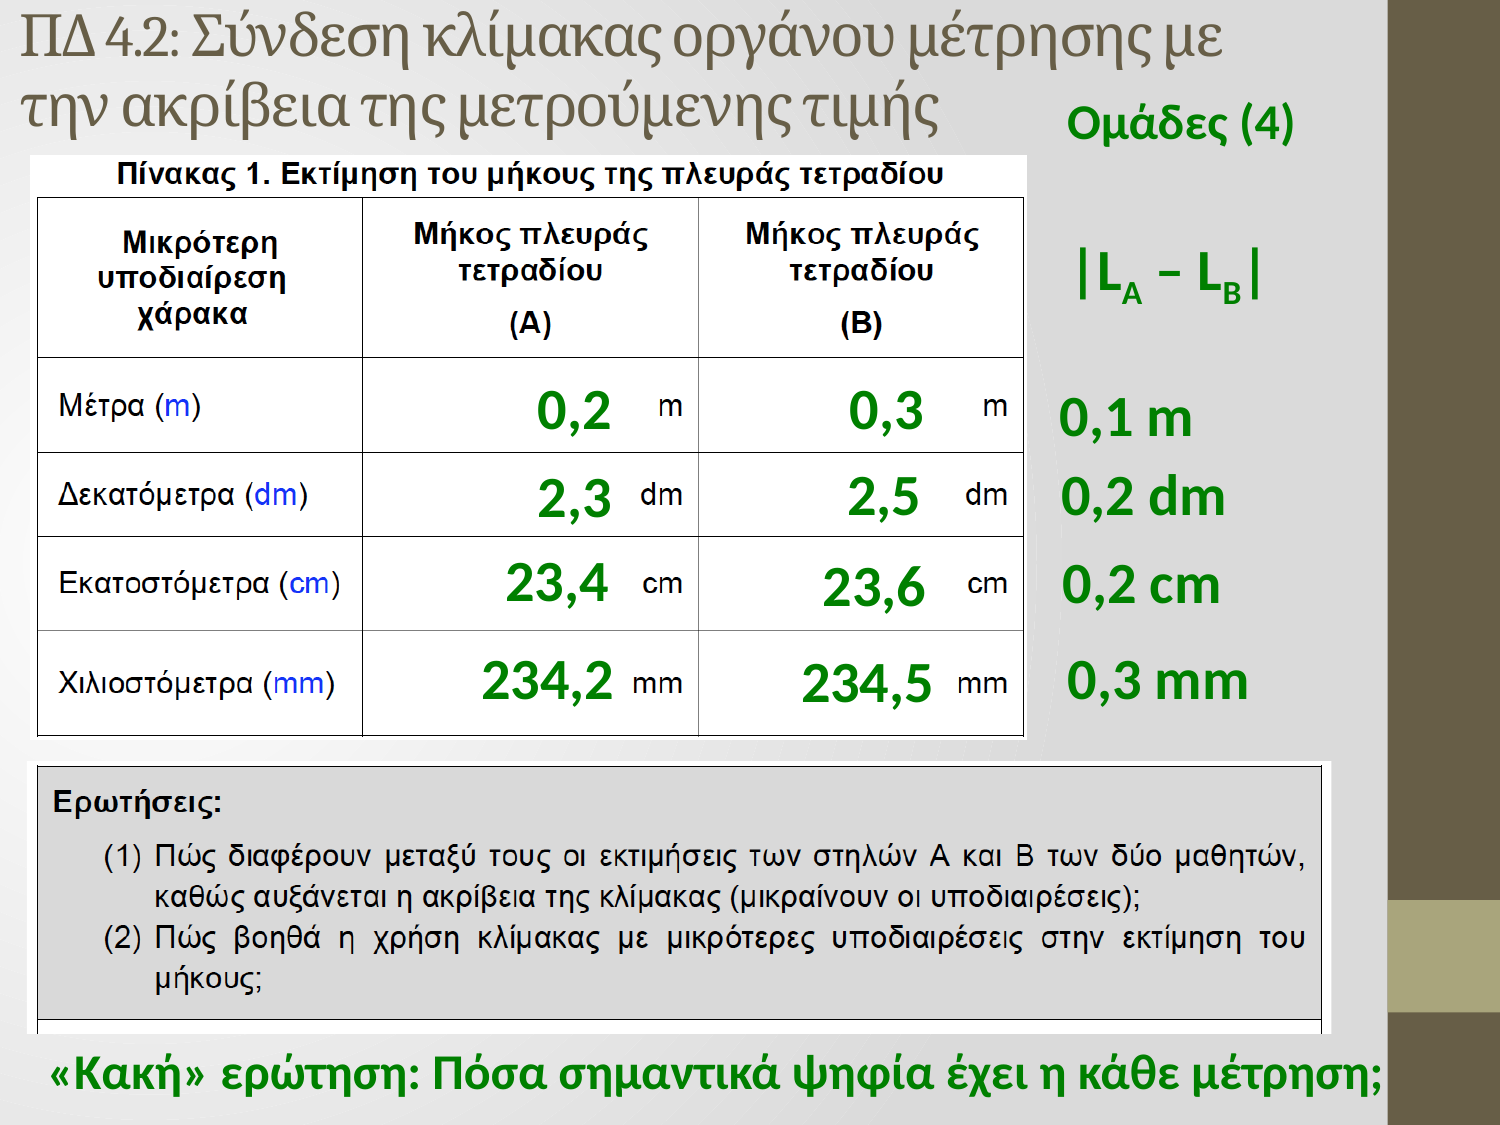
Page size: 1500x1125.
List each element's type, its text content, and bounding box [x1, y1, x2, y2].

picture [26, 761, 1332, 1034]
text_box 0,3 mm [1053, 633, 1278, 719]
text_box 0,2 cm [1048, 538, 1251, 623]
text_box Ομάδες (4) [1052, 82, 1311, 158]
picture [29, 155, 1028, 740]
text_box 0,1 m [1044, 370, 1223, 456]
text_box |LA – LB| [1054, 224, 1285, 319]
title ΠΔ 4.2: Σύνδεση κλίμακας οργάνου μέτρησης με την ακρίβεια της μετρούμενης τιμής [4, 0, 1255, 162]
text_box 0,2 dm [1046, 449, 1256, 534]
text_box «Κακή» ερώτηση: Πόσα σημαντικά ψηφία έχει η κάθε μέτρηση; [32, 1031, 1400, 1107]
